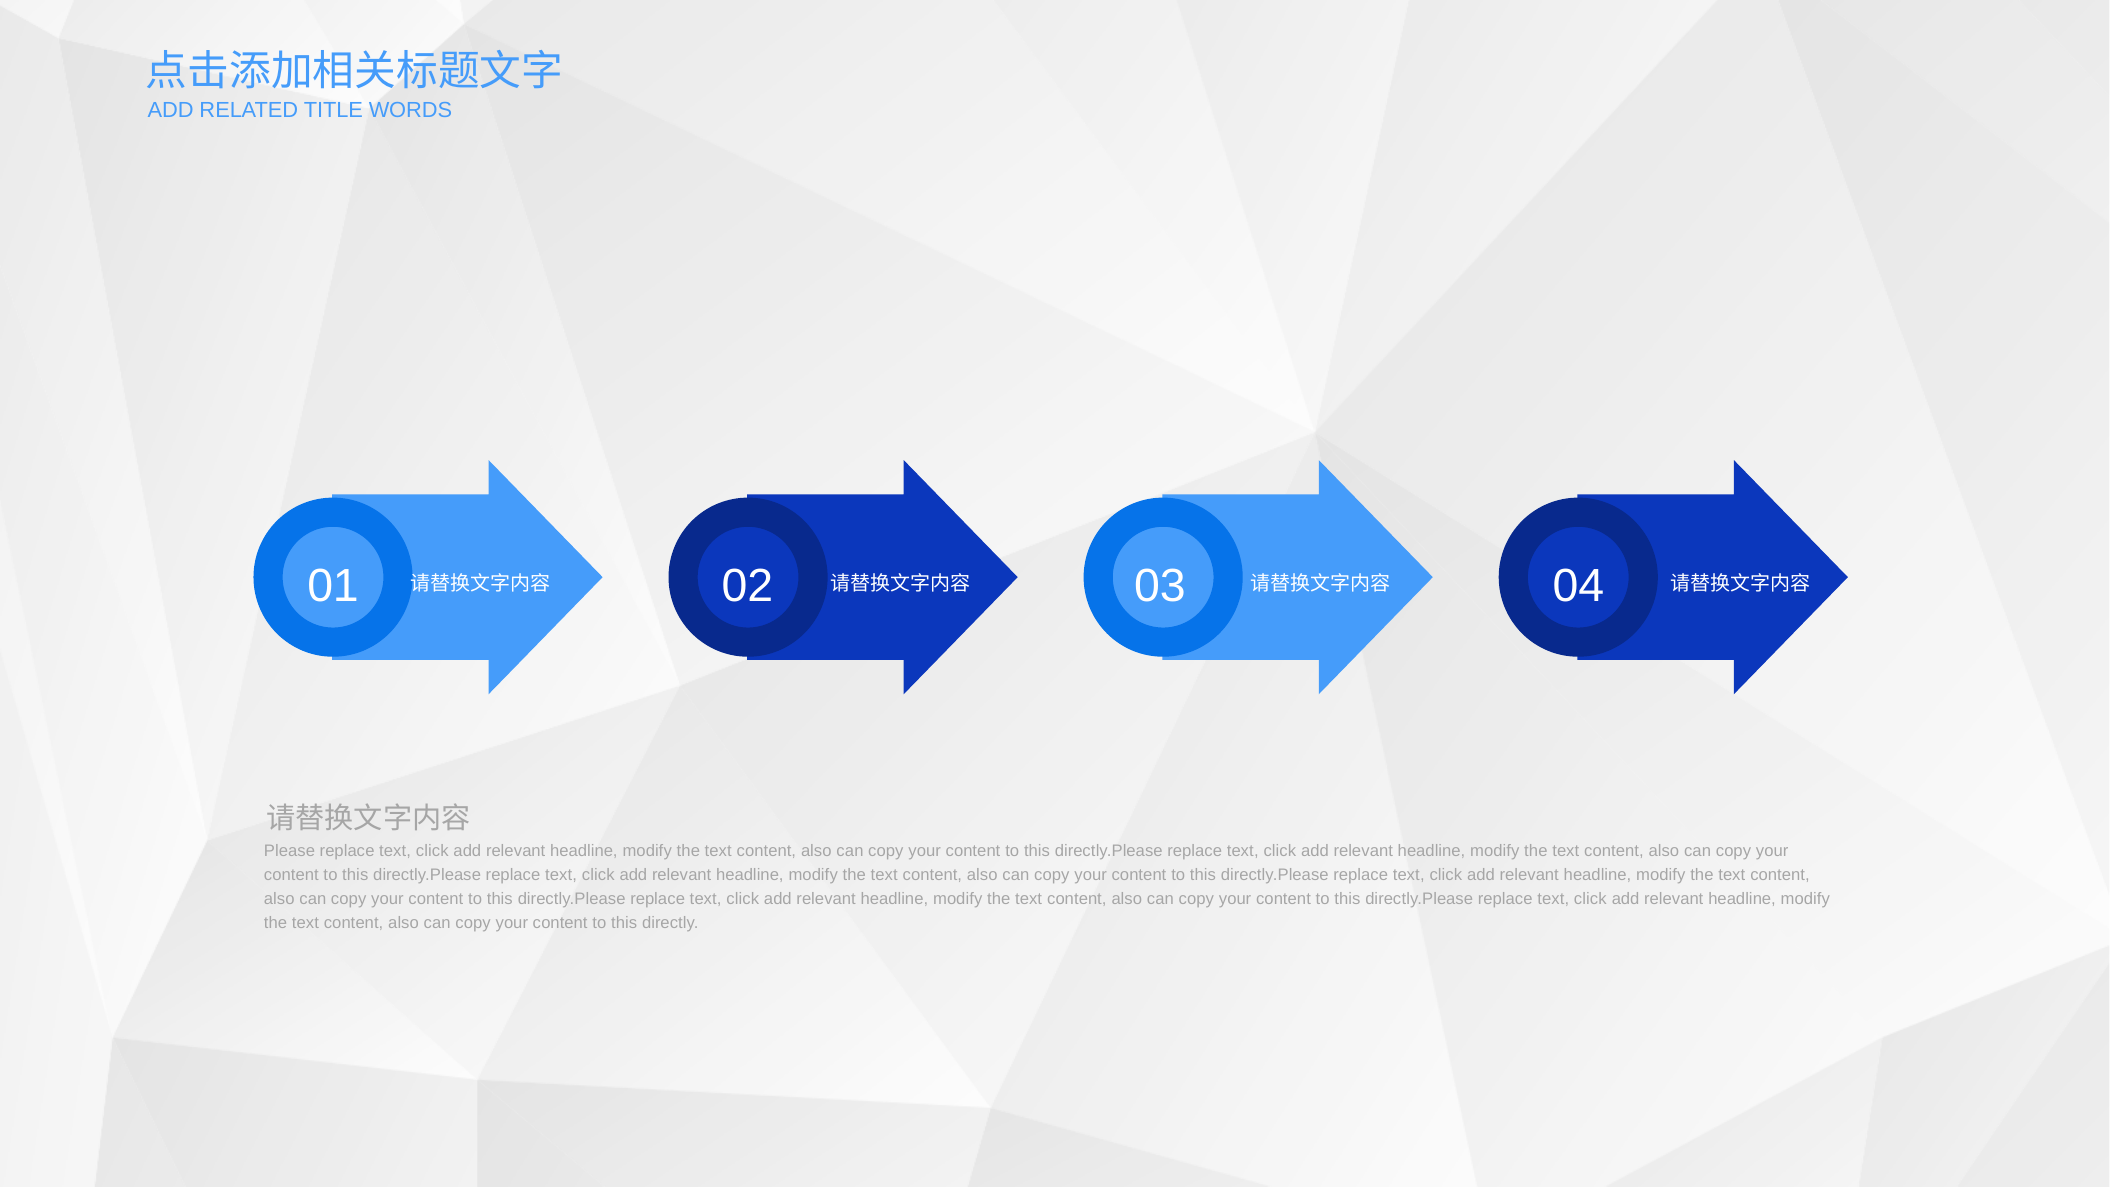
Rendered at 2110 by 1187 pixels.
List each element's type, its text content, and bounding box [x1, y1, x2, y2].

text_box ADD RELATED TITLE WORDS [147, 96, 453, 123]
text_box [263, 793, 1846, 933]
picture [0, 0, 2110, 1187]
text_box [682, 460, 1018, 695]
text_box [267, 460, 603, 695]
text_box 点击添加相关标题文字 [145, 43, 564, 95]
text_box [1098, 460, 1433, 695]
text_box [1513, 460, 1848, 695]
